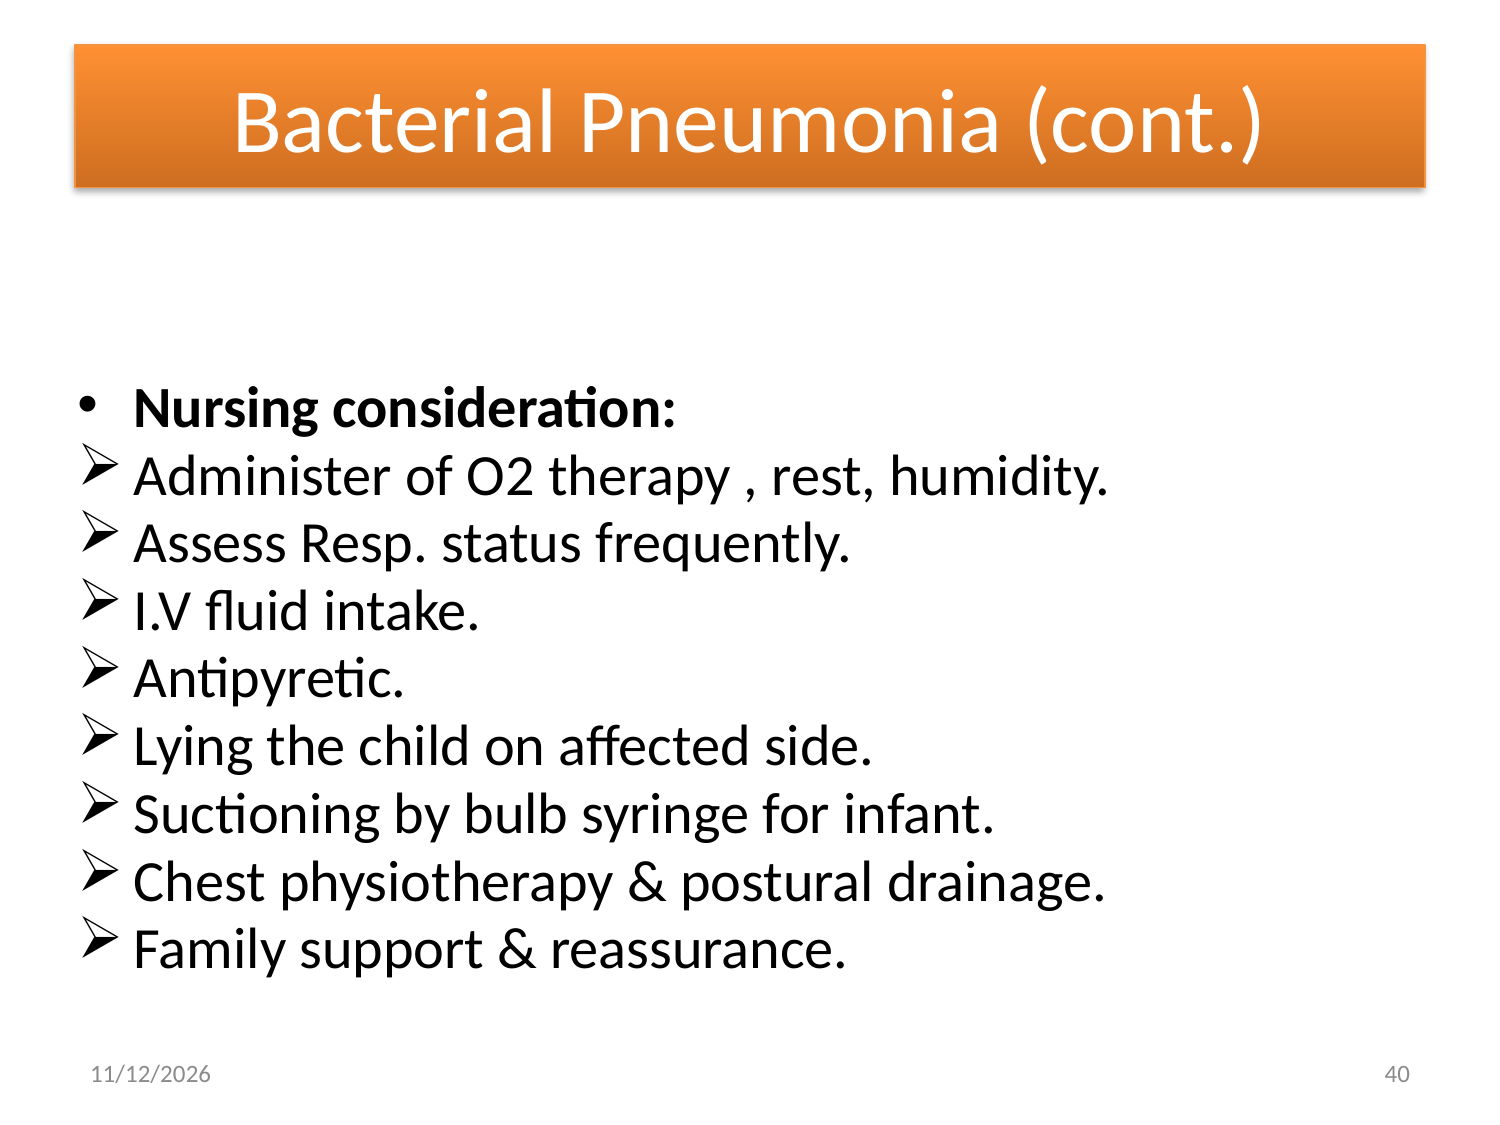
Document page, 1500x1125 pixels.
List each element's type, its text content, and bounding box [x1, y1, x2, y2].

slide_number 40 [1074, 1042, 1425, 1103]
list Nursing consideration: Administer of O2 therapy , rest, humidity. Assess Resp. status frequently. I.V fluid intake. Antipyretic. Lying the child on affected side. Suctioning by bulb syringe for infant. Chest physiotherapy & postural drainage. Family support & reassurance. [62, 375, 1338, 1050]
title Bacterial Pneumonia (cont.) [74, 44, 1426, 188]
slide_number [75, 1050, 425, 1103]
